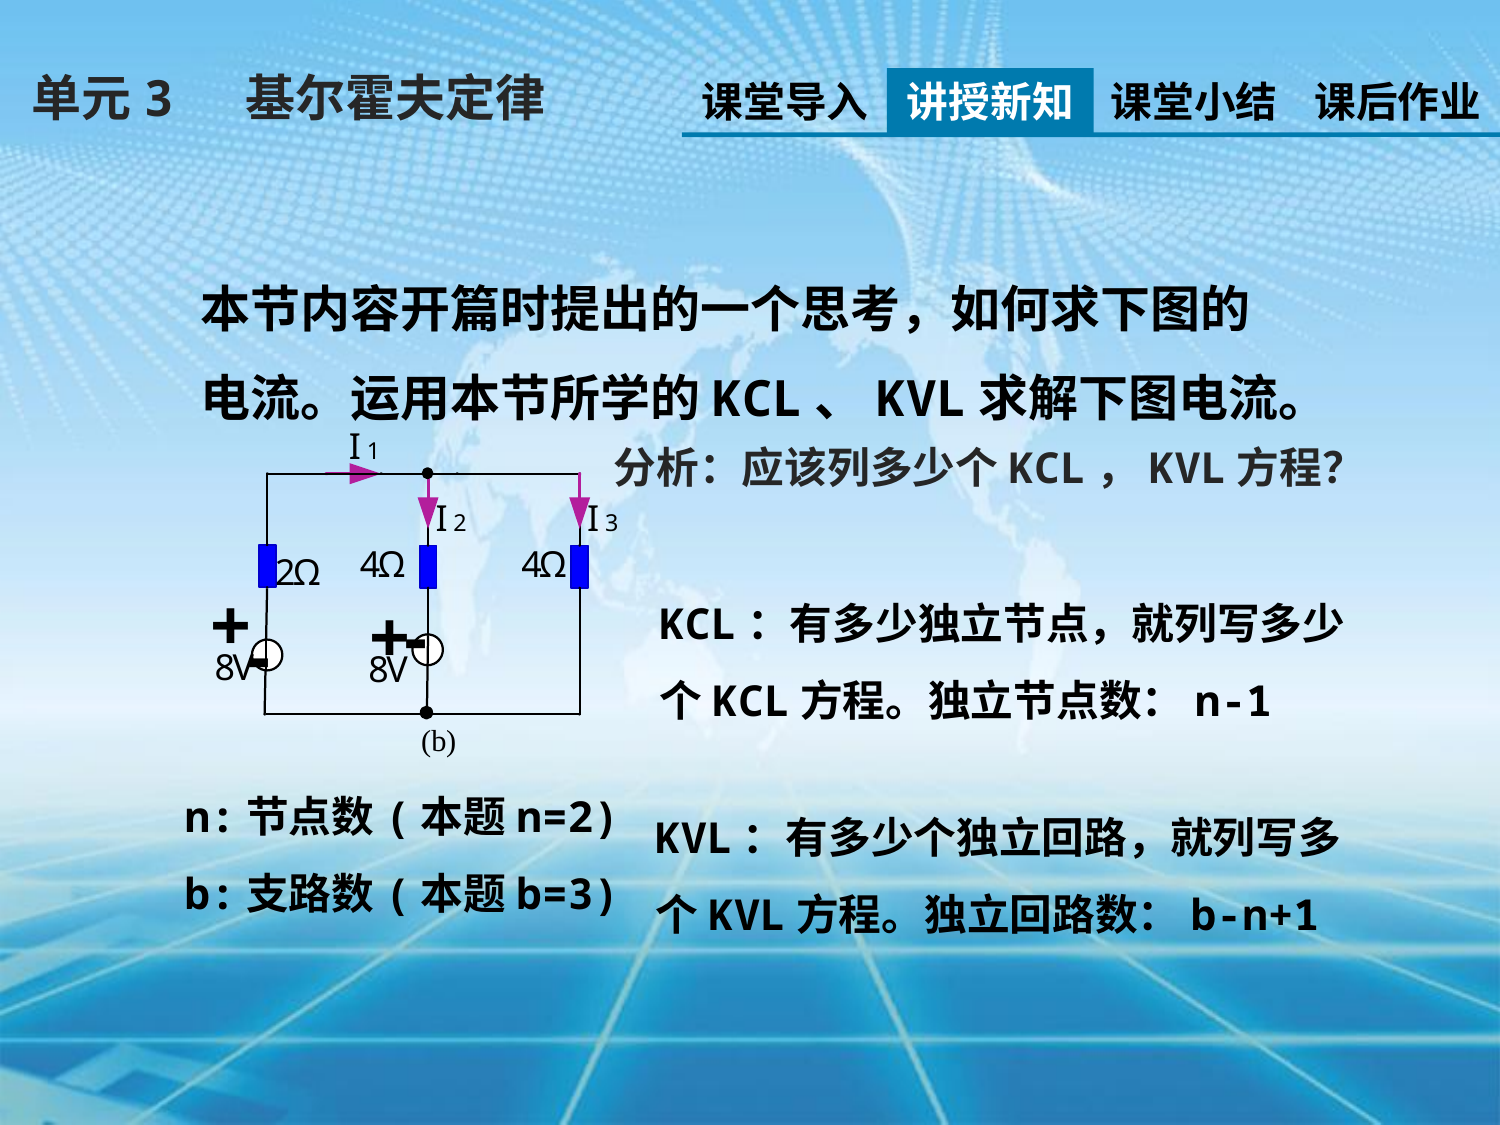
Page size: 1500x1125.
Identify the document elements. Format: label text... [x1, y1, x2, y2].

text_box 分析：应该列多少个KCL，KVL方程？ [598, 407, 1380, 500]
text_box KVL：有多少个独立回路，就列写多 个KVL方程。独立回路数：b-n+1 [640, 777, 1357, 946]
text_box n:节点数(本题n=2) b:支路数(本题b=3) [169, 756, 635, 925]
text_box KCL：有多少独立节点，就列写多少 个KCL方程。独立节点数：n-1 [644, 563, 1361, 732]
text_box 本节内容开篇时提出的一个思考，如何求下图的 电流。运用本节所学的KCL、KVL求解下图电流。 [185, 239, 1343, 416]
picture [0, 0, 1500, 1125]
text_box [16, 59, 1500, 135]
